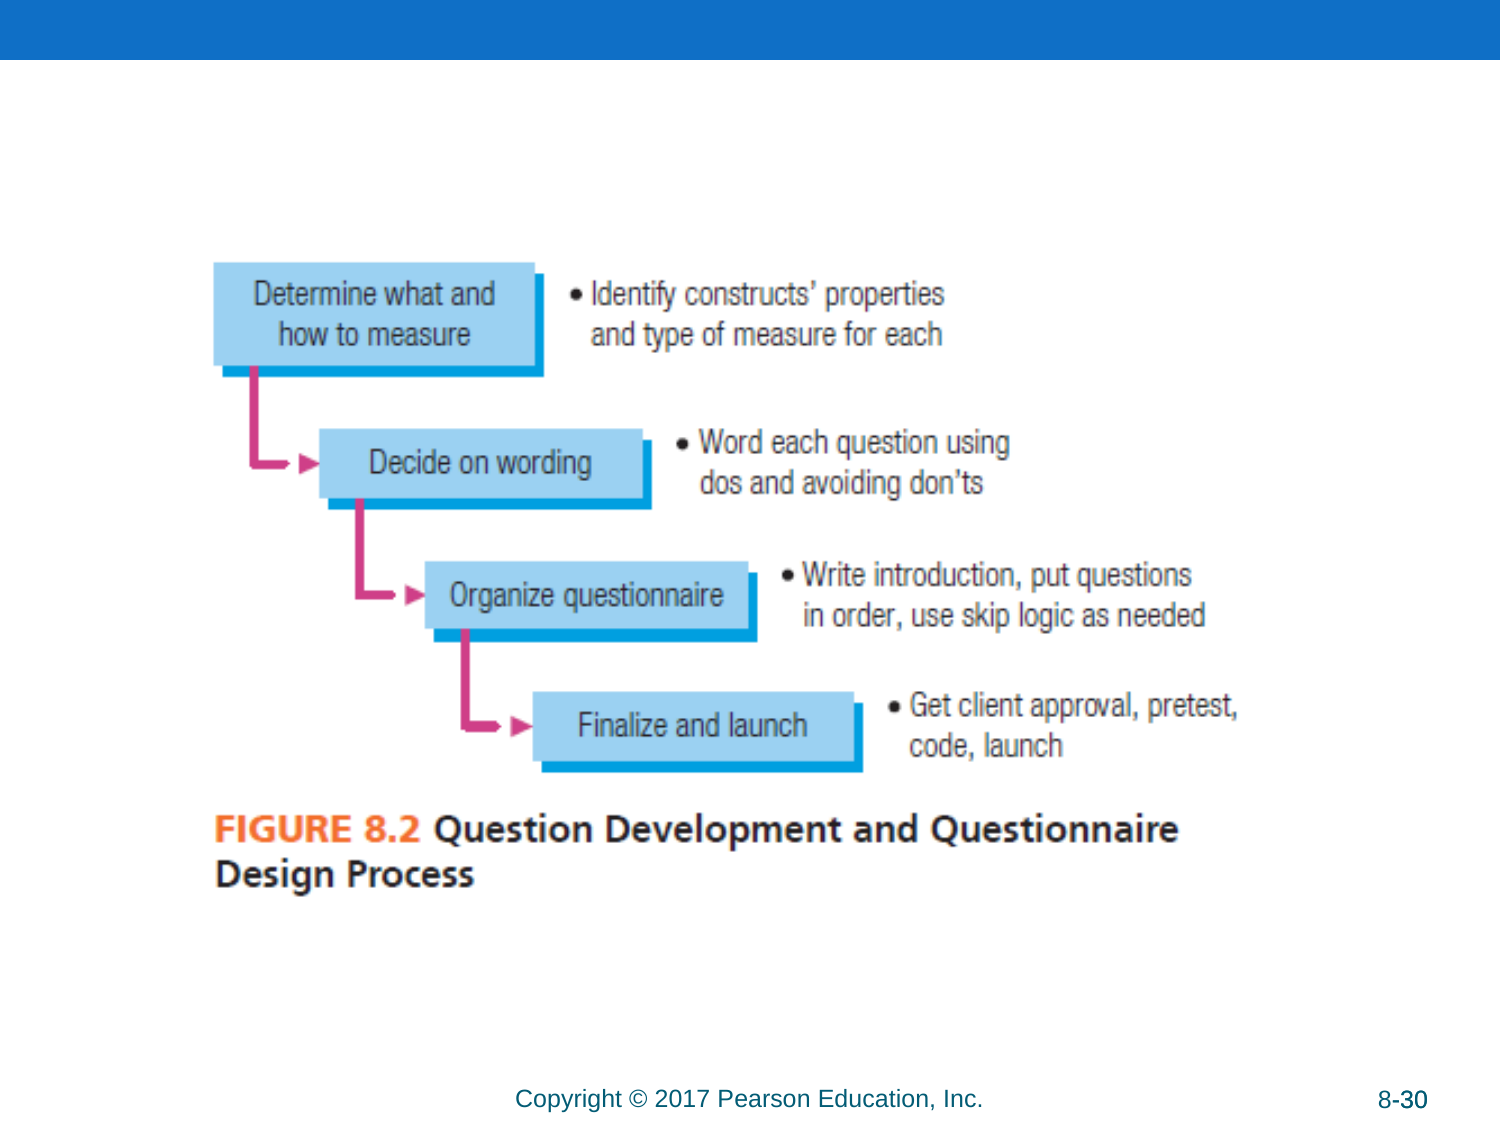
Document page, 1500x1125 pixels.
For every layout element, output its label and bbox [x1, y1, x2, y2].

picture [641, 1100, 647, 1107]
picture [157, 253, 1266, 917]
